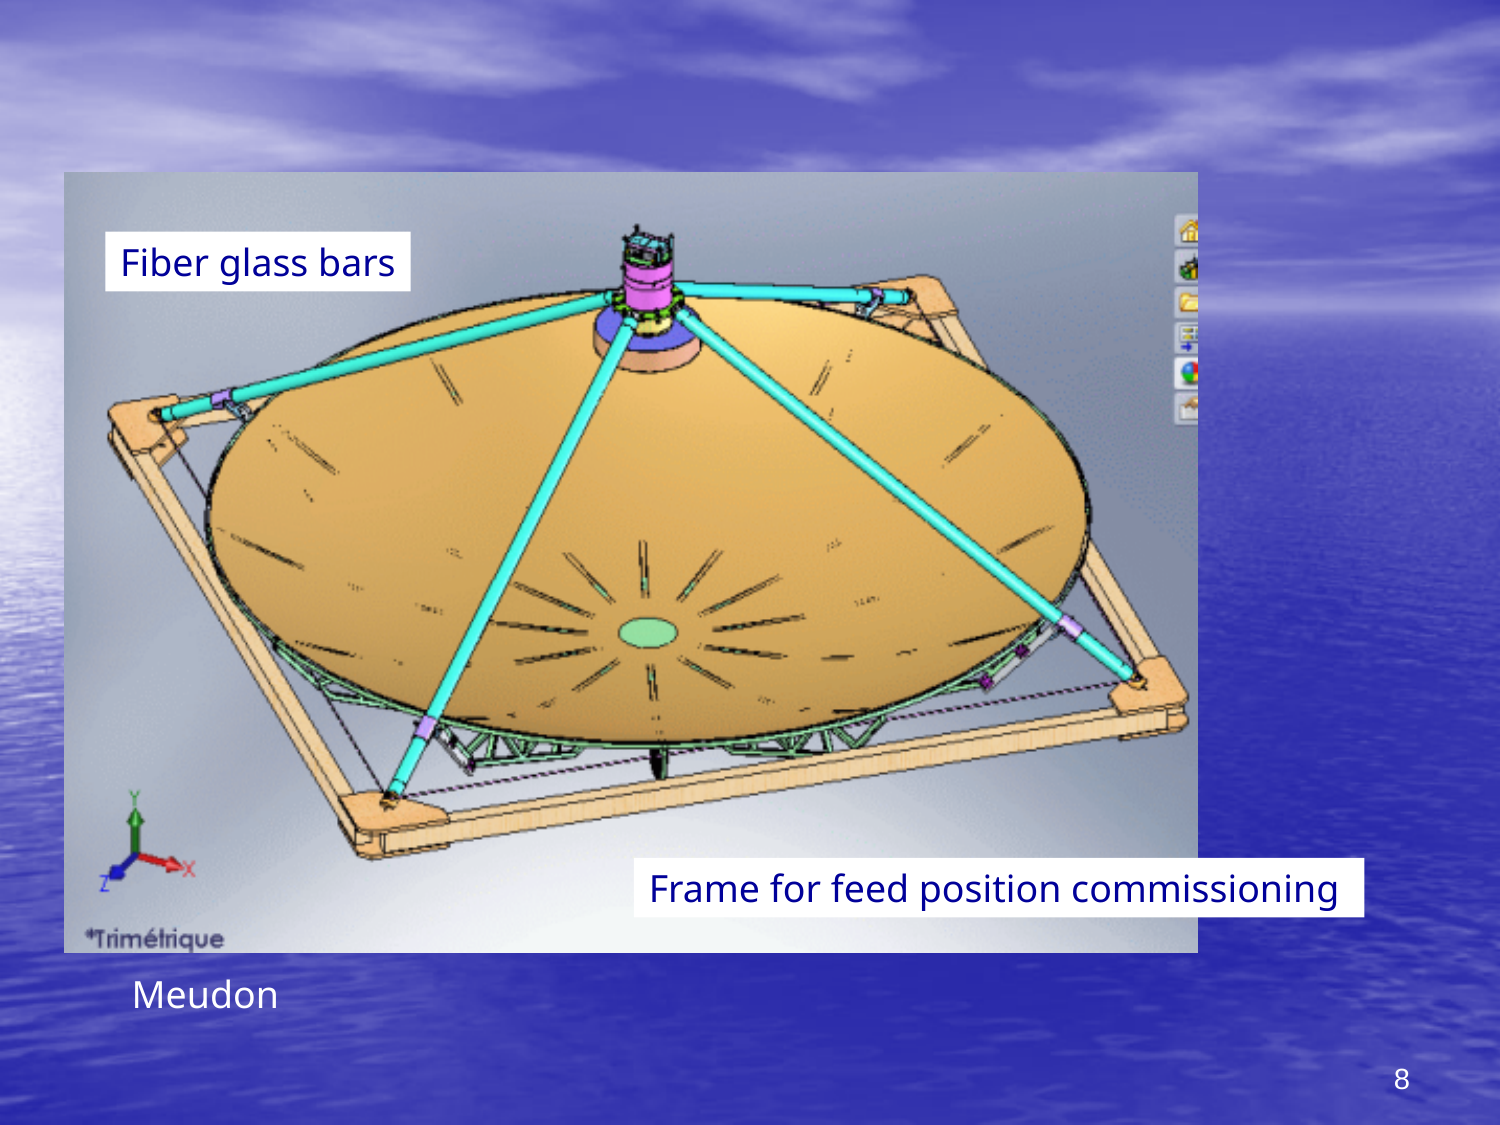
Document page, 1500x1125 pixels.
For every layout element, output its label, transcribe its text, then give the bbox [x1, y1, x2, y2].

text_box Meudon [116, 964, 294, 1024]
slide_number 8 [1074, 1024, 1426, 1103]
text_box Frame for feed position commissioning [1204, 857, 1365, 918]
picture [64, 172, 1198, 953]
